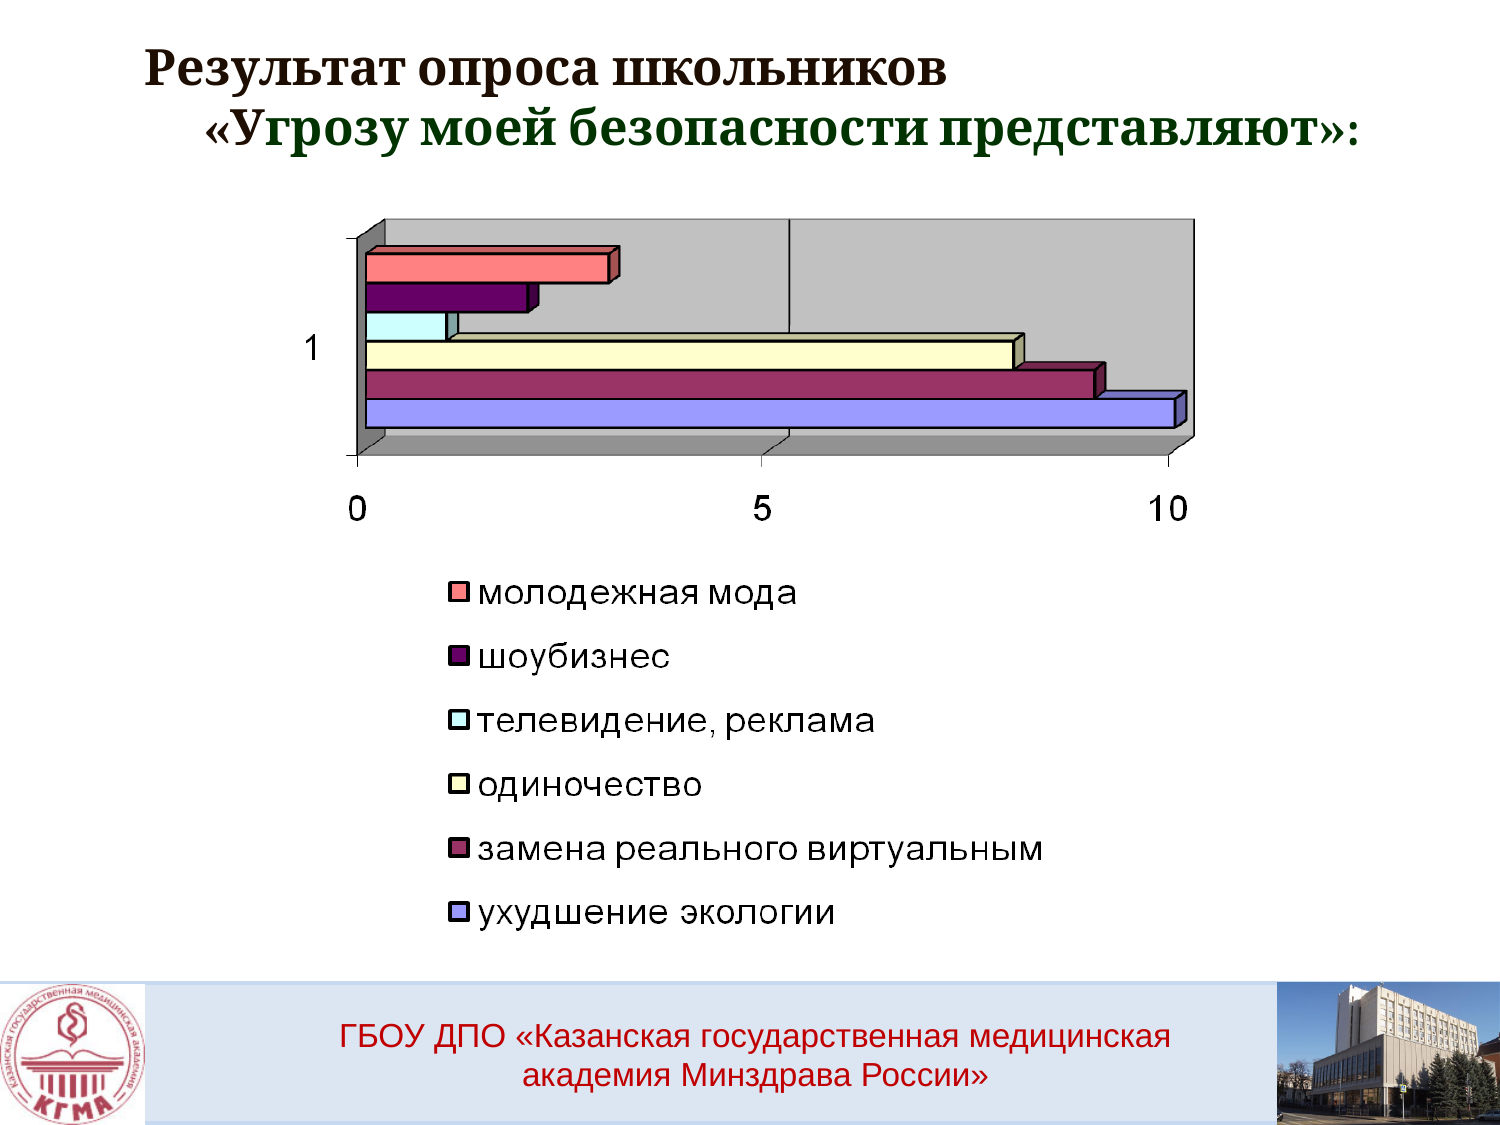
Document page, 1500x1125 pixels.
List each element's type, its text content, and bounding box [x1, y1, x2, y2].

text_box [0, 981, 1278, 1125]
text_box Результат опроса школьников «Угрозу моей безопасности представляют»: [128, 35, 1404, 157]
picture [0, 984, 145, 1125]
text_box ГБОУ ДПО «Казанская государственная медицинская академия Минздрава России» [316, 1006, 1196, 1101]
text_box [163, 187, 1360, 952]
picture [1277, 982, 1500, 1125]
